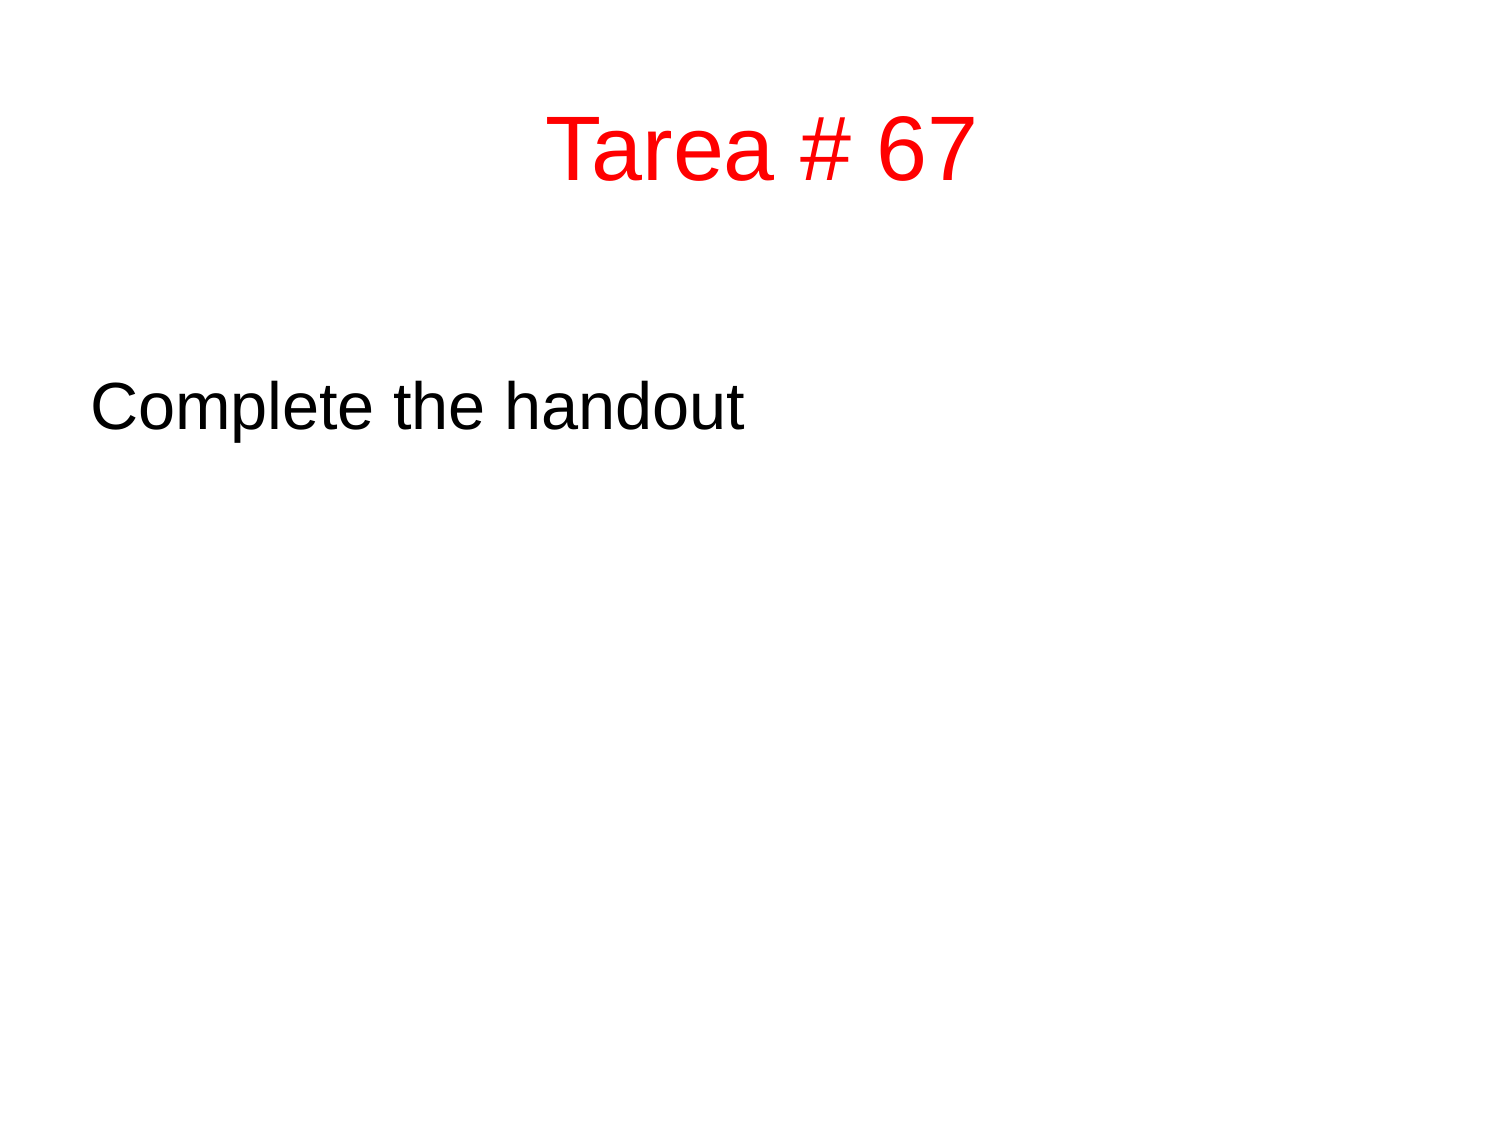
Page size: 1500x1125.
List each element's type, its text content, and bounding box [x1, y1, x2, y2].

list Complete the handout [75, 262, 1425, 1005]
text_box Tarea # 67 [87, 50, 1438, 238]
